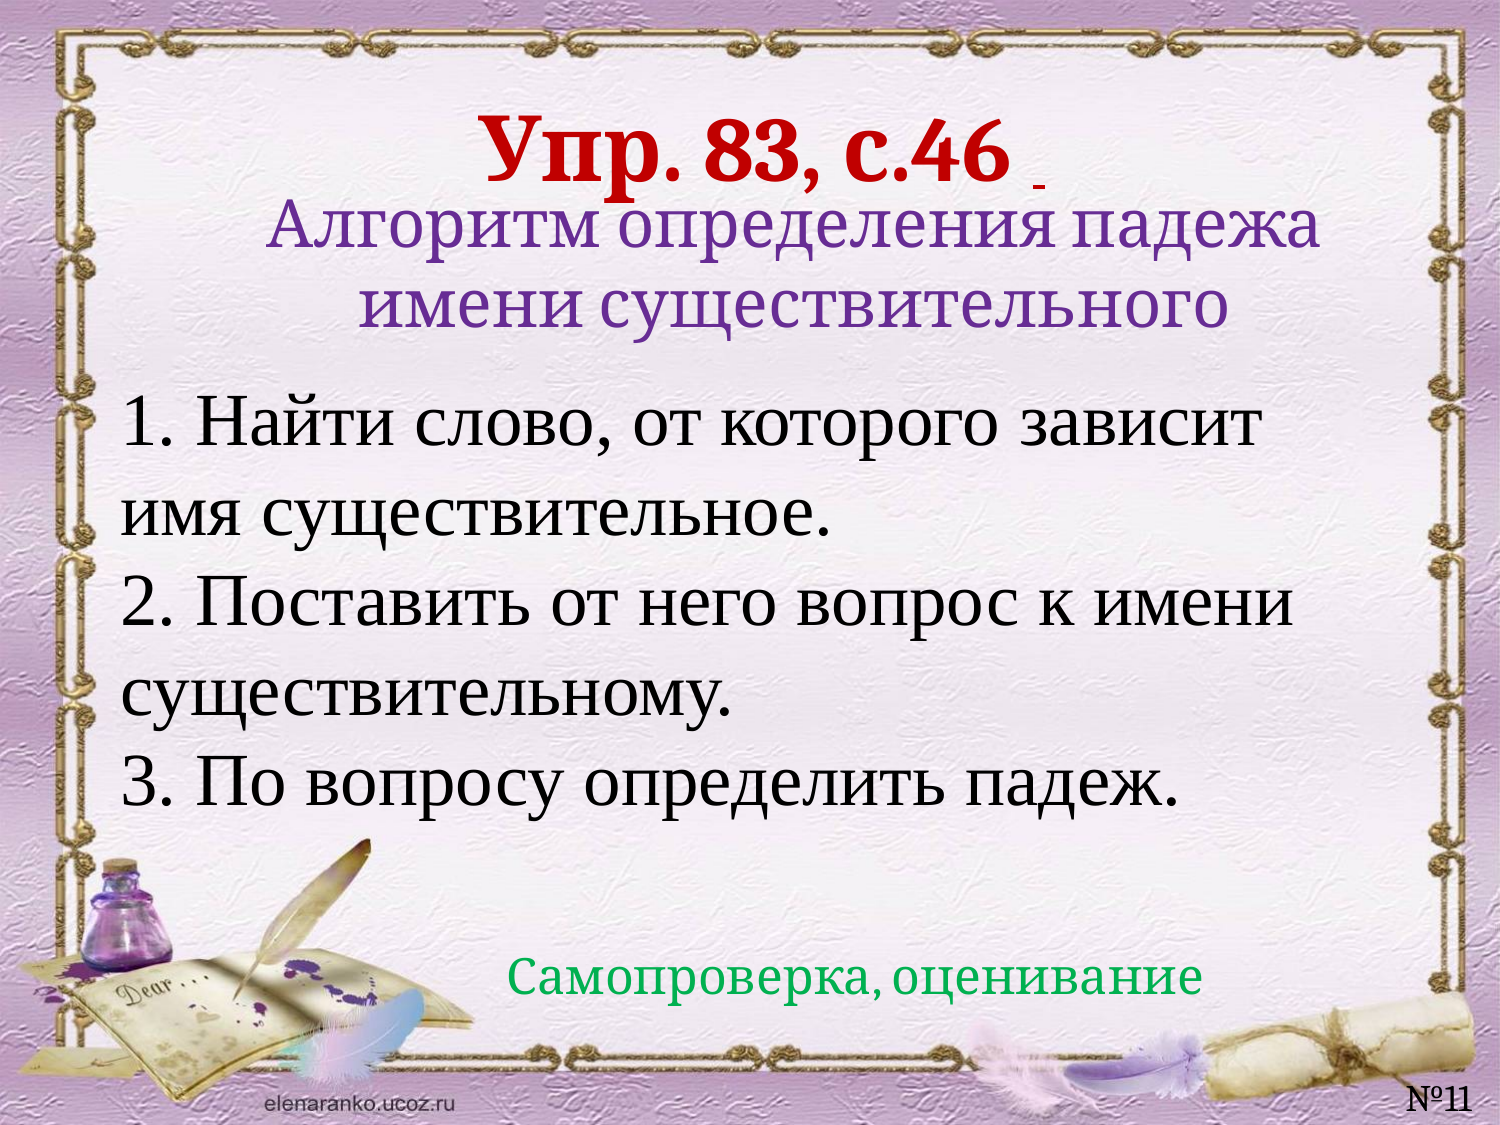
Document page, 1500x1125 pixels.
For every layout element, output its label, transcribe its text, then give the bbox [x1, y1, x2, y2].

text_box Упр. 83, с.46 [117, 81, 1407, 287]
picture [0, 0, 1500, 1125]
text_box Алгоритм определения падежа имени существительного [246, 287, 1344, 349]
text_box №11 [1390, 1066, 1487, 1125]
text_box Самопроверка, оценивание [410, 937, 1301, 1013]
text_box 1. Найти слово, от которого зависит имя существительное. 2. Поставить от него вопрос к имени существительному. 3. По вопросу определить падеж. [105, 363, 1360, 828]
